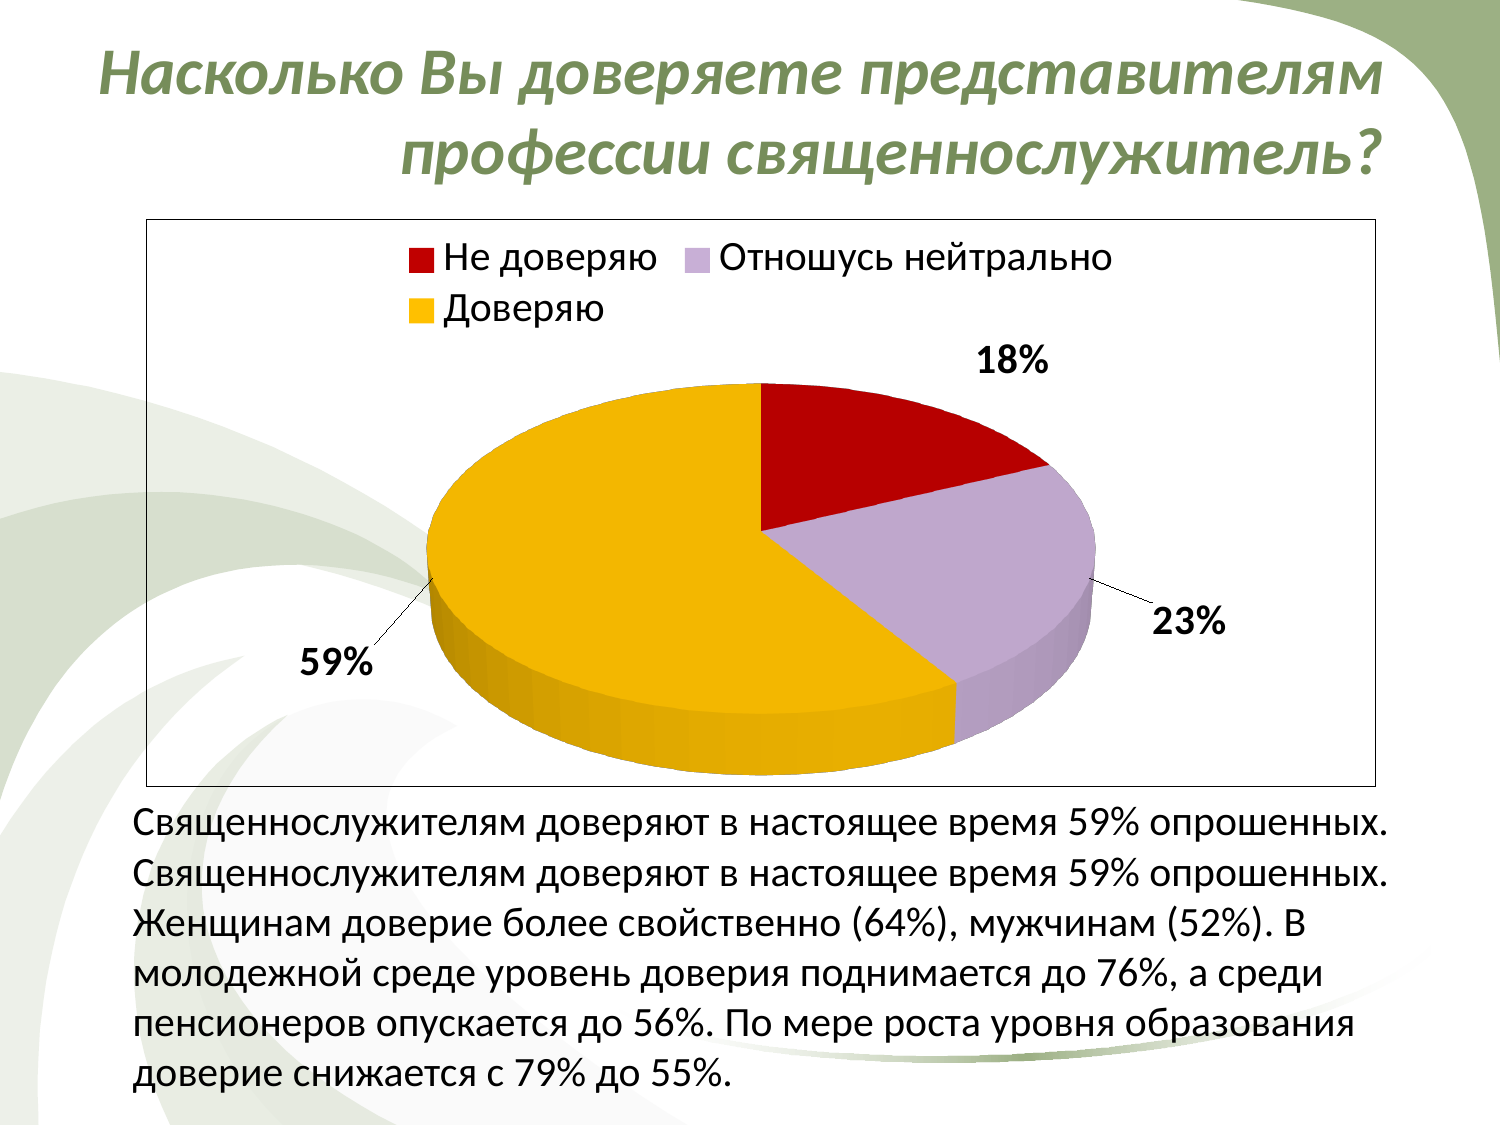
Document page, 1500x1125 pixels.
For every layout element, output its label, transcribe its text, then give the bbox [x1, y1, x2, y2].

title Насколько Вы доверяете представителям профессии священнослужитель? [41, 19, 1400, 196]
chart [145, 219, 1377, 788]
text_box Священнослужителям доверяют в настоящее время 59% опрошенных. Священнослужителям доверяют в настоящее время 59% опрошенных. Женщинам доверие более свойственно (64%), мужчинам (52%). В молодежной среде уровень доверия поднимается до 76%, а среди пенсионеров опускается до 56%. По мере роста уровня образования доверие снижается с 79% до 55%. [117, 786, 1406, 1102]
